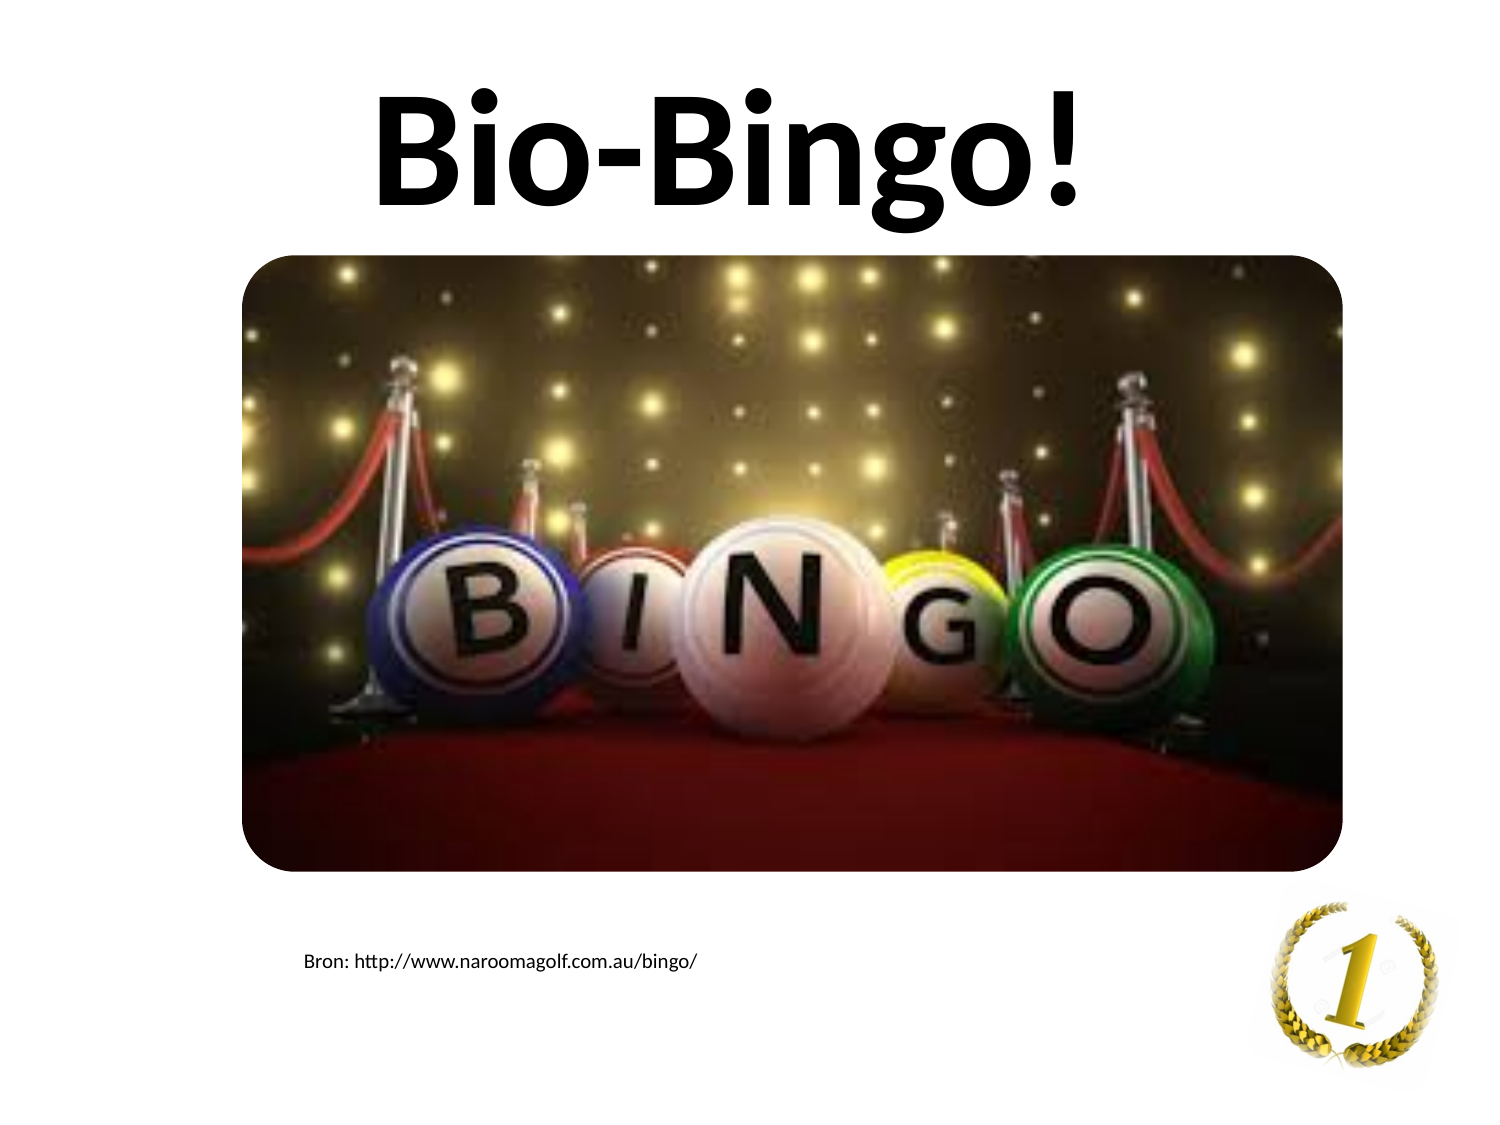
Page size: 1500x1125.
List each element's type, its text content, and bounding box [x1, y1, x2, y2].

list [241, 255, 1343, 872]
title Bio-Bingo! [75, 45, 1425, 233]
picture [1257, 889, 1451, 1082]
text_box Bron: http://www.naroomagolf.com.au/bingo/ [289, 940, 1176, 981]
